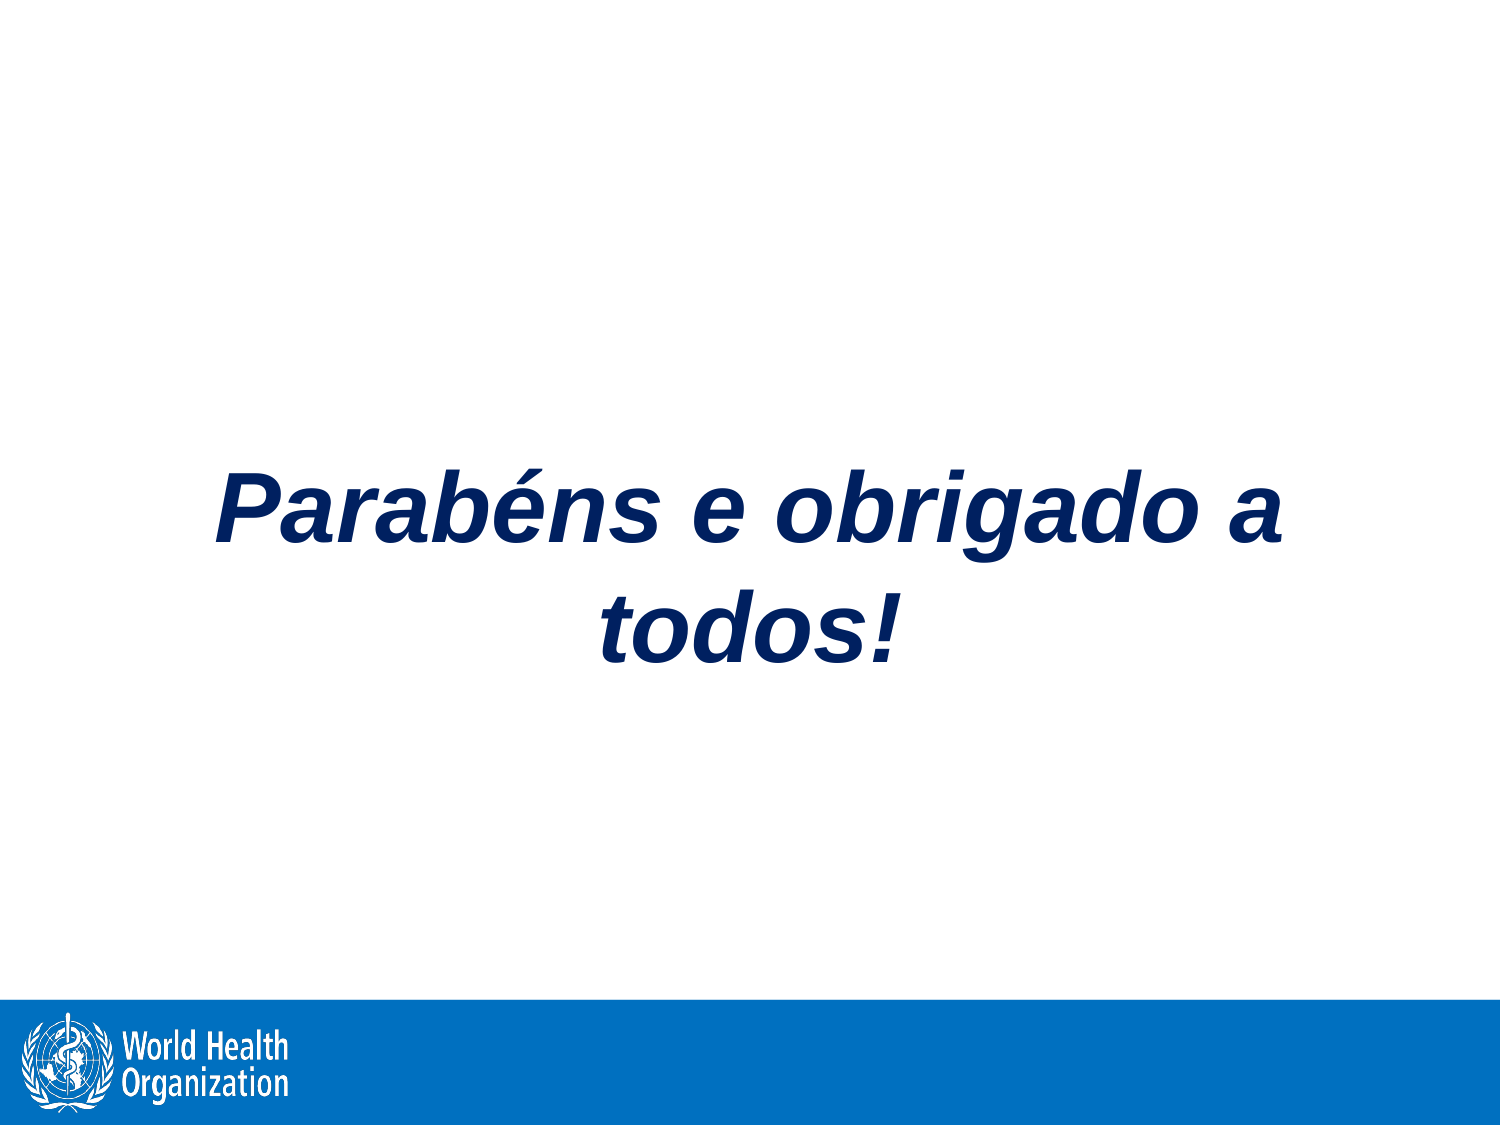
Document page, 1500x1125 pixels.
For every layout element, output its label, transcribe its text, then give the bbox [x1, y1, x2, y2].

picture [21, 1012, 288, 1113]
title Parabéns e obrigado a todos! [112, 441, 1388, 683]
